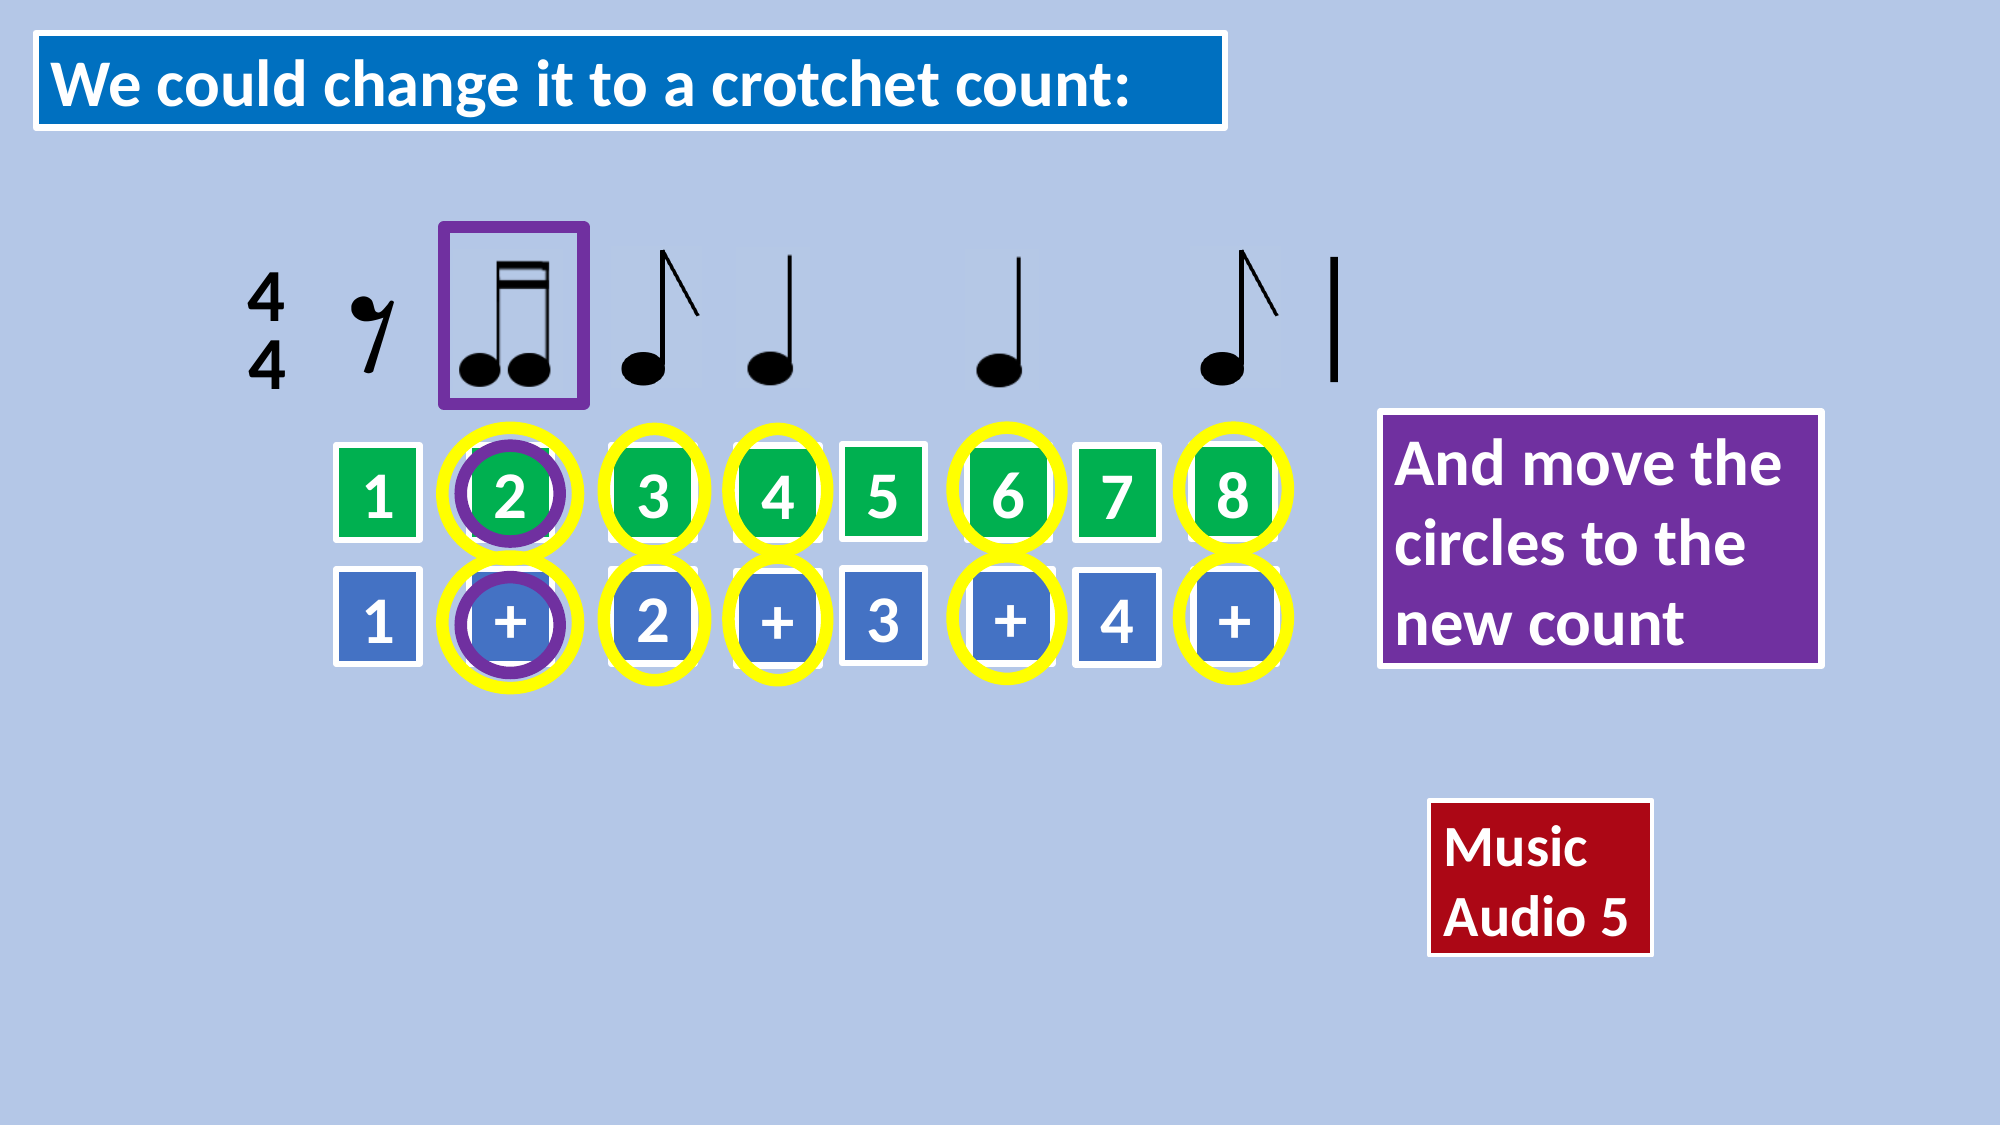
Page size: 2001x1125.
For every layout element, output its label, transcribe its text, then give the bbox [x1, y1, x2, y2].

picture [965, 249, 1039, 390]
text_box + [1045, 654, 1053, 664]
picture [611, 246, 702, 388]
text_box [727, 427, 829, 553]
text_box 2 [611, 655, 617, 664]
text_box 1 [336, 444, 420, 540]
text_box 3 [611, 526, 622, 540]
text_box + [1042, 568, 1053, 581]
text_box [459, 576, 561, 675]
text_box [1177, 555, 1289, 680]
text_box [441, 426, 580, 558]
text_box + [1270, 569, 1277, 577]
text_box [602, 556, 707, 682]
text_box [727, 556, 829, 682]
text_box And move the circles to the new count [1379, 411, 1822, 667]
text_box 3 [842, 568, 926, 664]
text_box [459, 444, 561, 543]
text_box Music Audio 5 [1429, 800, 1652, 956]
text_box 3 [687, 531, 695, 540]
text_box 4 [232, 238, 315, 322]
text_box + [736, 570, 745, 582]
picture [736, 247, 810, 388]
text_box 6 [1041, 529, 1051, 540]
text_box 8 [1191, 531, 1199, 539]
text_box 4 [814, 445, 820, 454]
picture [349, 294, 396, 377]
text_box [602, 427, 707, 553]
text_box [951, 555, 1063, 680]
text_box 4 [736, 527, 747, 541]
text_box [1177, 426, 1289, 552]
text_box [441, 555, 580, 690]
text_box 7 [1075, 445, 1159, 541]
text_box + [812, 655, 820, 666]
text_box 4 [233, 307, 316, 391]
text_box 1 [336, 569, 420, 664]
text_box + [736, 656, 743, 666]
text_box [1329, 256, 1339, 383]
text_box 8 [1268, 532, 1275, 539]
picture [452, 249, 563, 392]
text_box We could change it to a crotchet count: [35, 32, 1225, 128]
text_box 5 [842, 444, 926, 539]
text_box 4 [1075, 569, 1159, 665]
text_box 2 [611, 568, 623, 583]
text_box [951, 426, 1063, 552]
text_box 2 [686, 568, 695, 578]
text_box [443, 227, 584, 404]
text_box 3 [611, 444, 618, 454]
picture [1190, 246, 1281, 388]
text_box 4 [809, 527, 820, 541]
text_box + [811, 570, 820, 582]
text_box 4 [736, 445, 742, 453]
